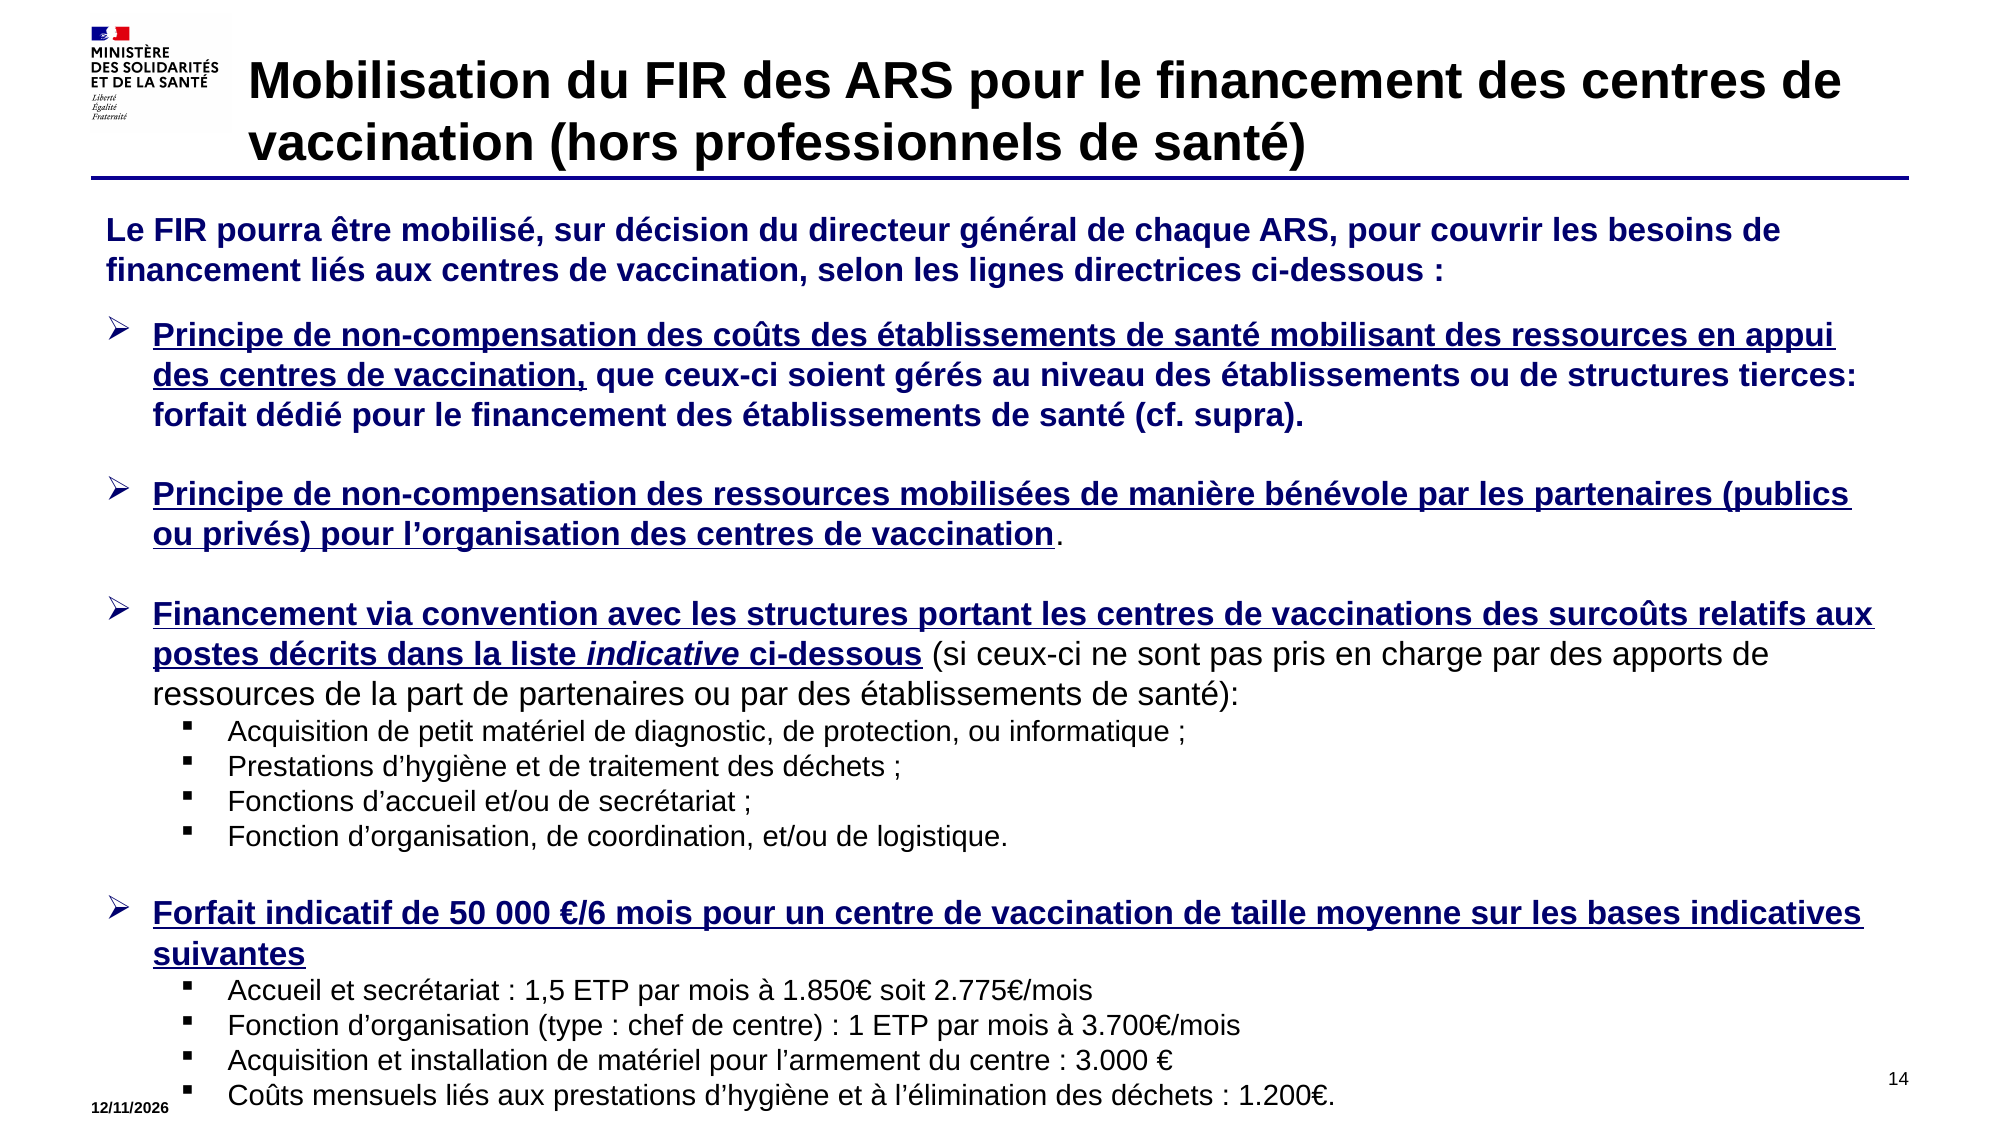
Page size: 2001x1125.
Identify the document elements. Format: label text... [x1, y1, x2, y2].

title Mobilisation du FIR des ARS pour le financement des centres de vaccination (hors professionnels de santé) [248, 45, 1909, 110]
picture [90, 13, 232, 133]
text_box Le FIR pourra être mobilisé, sur décision du directeur général de chaque ARS, pour couvrir les besoins de financement liés aux centres de vaccination, selon les lignes directrices ci-dessous : Principe de non-compensation des coûts des établissements de santé mobilisant des ressources en appui des centres de vaccination, que ceux-ci soient gérés au niveau des établissements ou de structures tierces: forfait dédié pour le financement des établissements de santé (cf. supra). Principe de non-compensation des ressources mobilisées de manière bénévole par les partenaires (publics ou privés) pour l’organisation des centres de vaccination. Financement via convention avec les structures portant les centres de vaccinations des surcoûts relatifs aux postes décrits dans la liste indicative ci-dessous (si ceux-ci ne sont pas pris en charge par des apports de ressources de la part de partenaires ou par des établissements de santé): Acquisition de petit matériel de diagnostic, de protection, ou informatique ; Prestations d’hygiène et de traitement des déchets ; Fonctions d’accueil et/ou de secrétariat ; Fonction d’organisation, de coordination, et/ou de logistique. Forfait indicatif de 50 000 €/6 mois pour un centre de vaccination de taille moyenne sur les bases indicatives suivantes Accueil et secrétariat : 1,5 ETP par mois à 1.850€ soit 2.775€/mois Fonction d’organisation (type : chef de centre) : 1 ETP par mois à 3.700€/mois Acquisition et installation de matériel pour l’armement du centre : 3.000 € Coûts mensuels liés aux prestations d’hygiène et à l’élimination des déchets : 1.200€. [91, 200, 1909, 1125]
